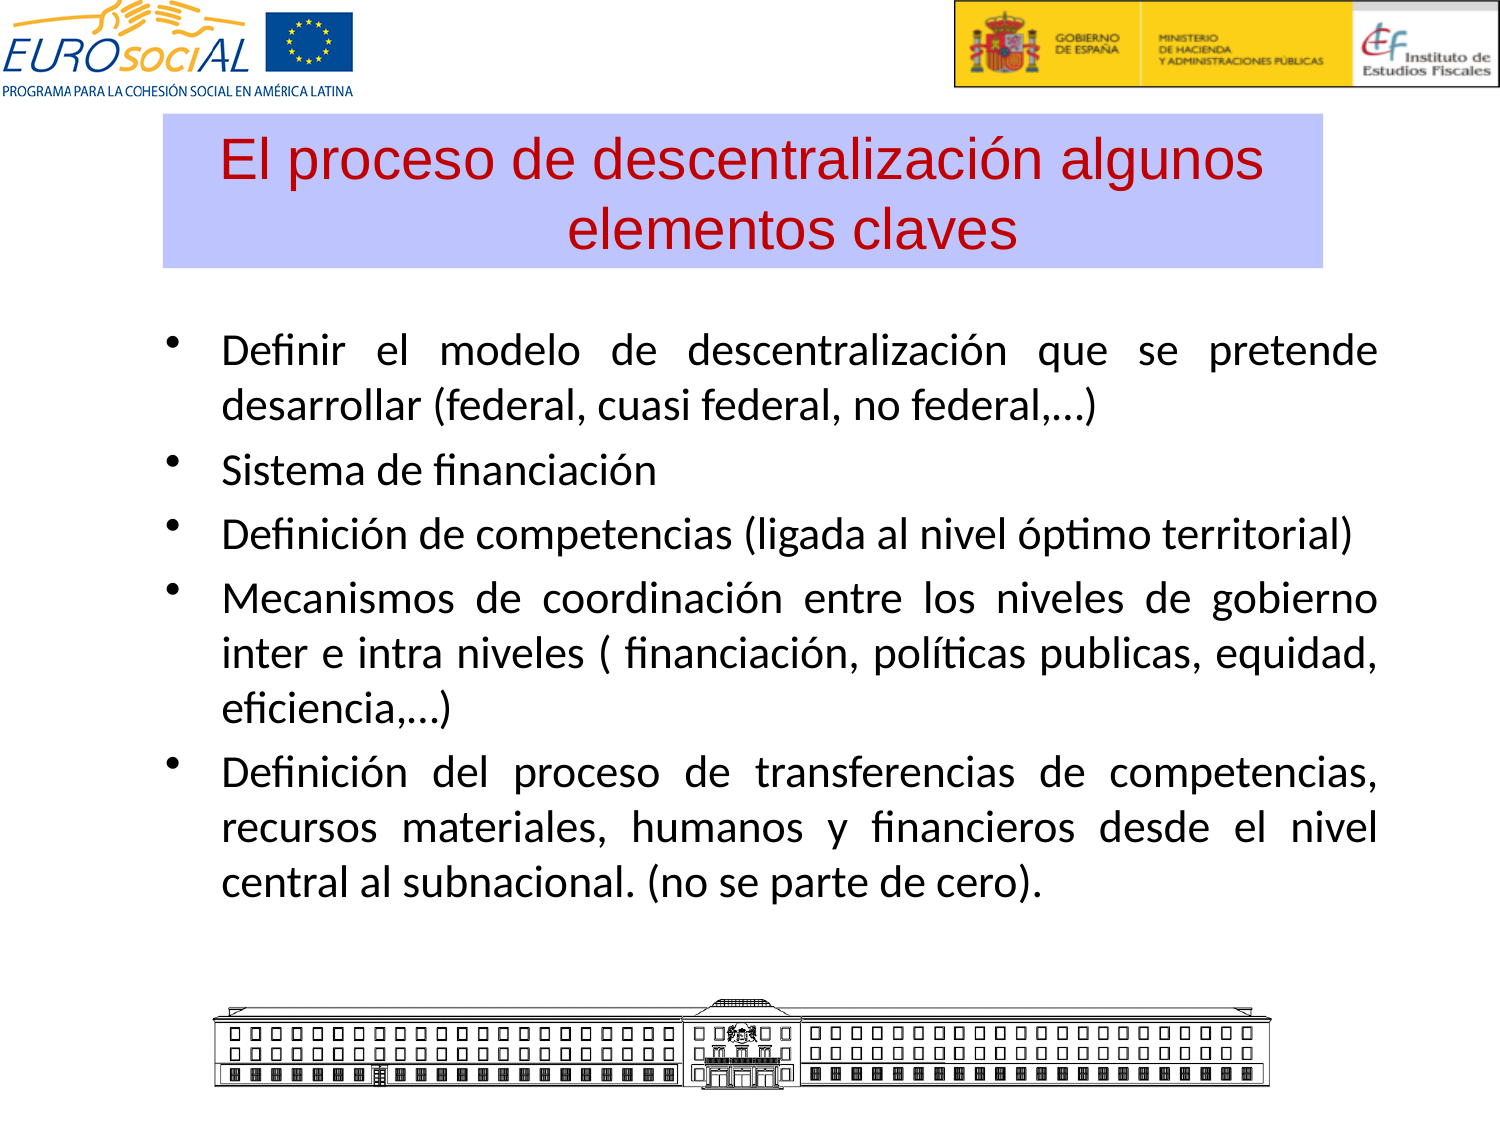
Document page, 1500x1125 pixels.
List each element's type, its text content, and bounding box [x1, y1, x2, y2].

list Definir el modelo de descentralización que se pretende desarrollar (federal, cuasi federal, no federal,…) Sistema de financiación Definición de competencias (ligada al nivel óptimo territorial) Mecanismos de coordinación entre los niveles de gobierno inter e intra niveles ( financiación, políticas publicas, equidad, eficiencia,…) Definición del proceso de transferencias de competencias, recursos materiales, humanos y financieros desde el nivel central al subnacional. (no se parte de cero). [150, 312, 1395, 925]
picture [954, 0, 1500, 89]
text_box El proceso de descentralización algunos elementos claves [162, 113, 1324, 269]
picture [0, 0, 354, 97]
picture [212, 999, 1272, 1090]
